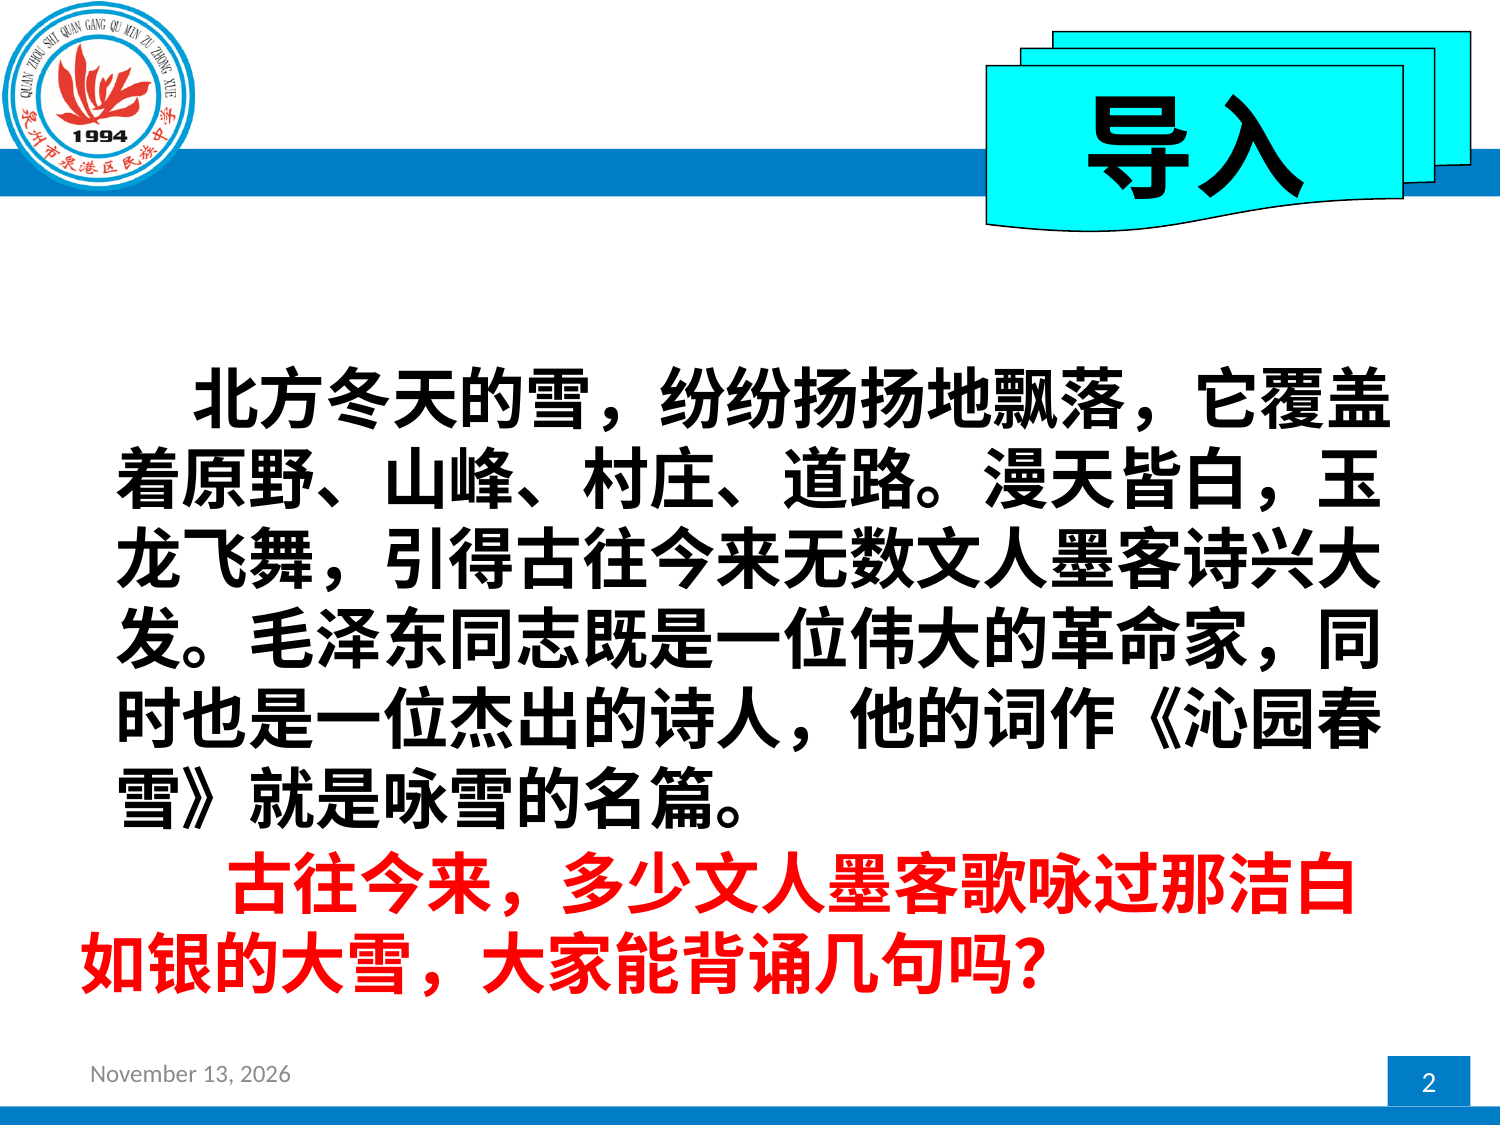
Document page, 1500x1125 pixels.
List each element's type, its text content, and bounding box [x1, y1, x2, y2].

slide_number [75, 1042, 425, 1103]
text_box 古往今来，多少文人墨客歌咏过那洁白如银的大雪，大家能背诵几句吗？ [65, 834, 1400, 1009]
picture [9, 6, 189, 186]
text_box 导入 [986, 31, 1471, 232]
text_box 北方冬天的雪，纷纷扬扬地飘落，它覆盖着原野、山峰、村庄、道路。漫天皆白，玉龙飞舞，引得古往今来无数文人墨客诗兴大发。毛泽东同志既是一位伟大的革命家，同时也是一位杰出的诗人，他的词作《沁园春 雪》就是咏雪的名篇。 [100, 349, 1447, 845]
picture [2, 107, 78, 191]
picture [110, 1, 195, 79]
picture [2, 1, 88, 86]
picture [120, 114, 195, 191]
